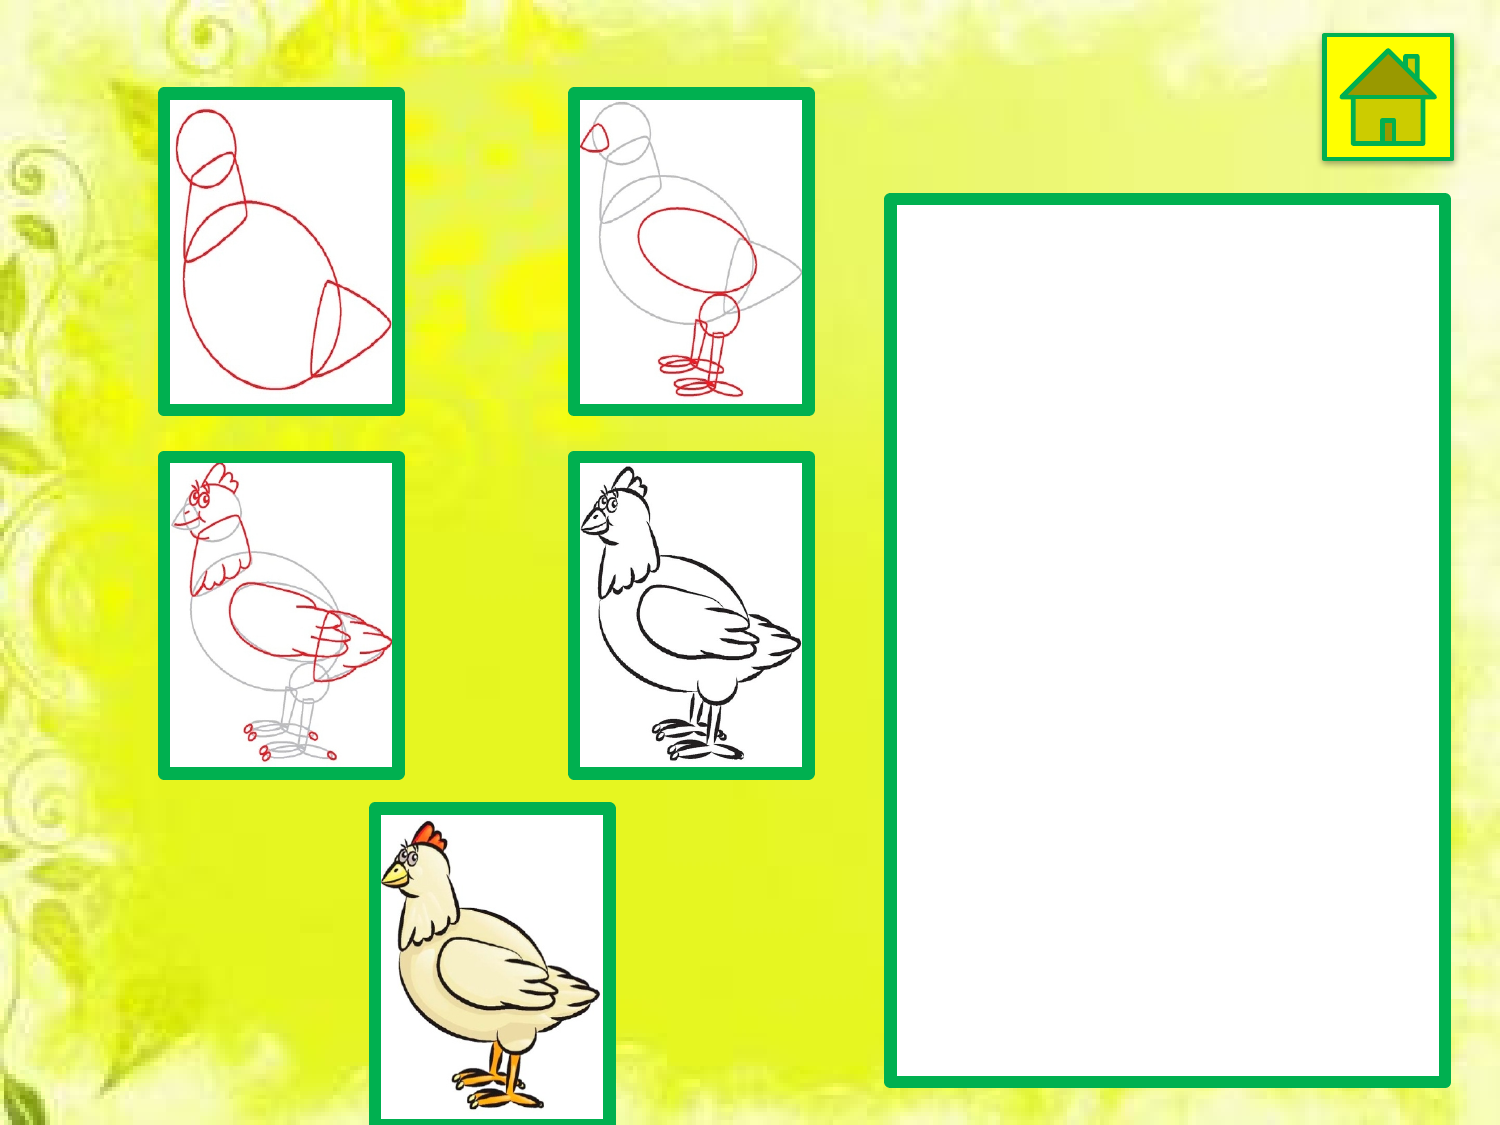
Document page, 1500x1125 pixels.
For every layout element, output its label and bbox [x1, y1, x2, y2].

text_box [889, 197, 1447, 1084]
text_box [162, 455, 400, 775]
picture [0, 0, 1500, 1125]
text_box [1324, 35, 1453, 160]
text_box [373, 806, 611, 1125]
text_box [572, 92, 811, 412]
text_box [572, 455, 811, 775]
text_box [162, 92, 400, 412]
